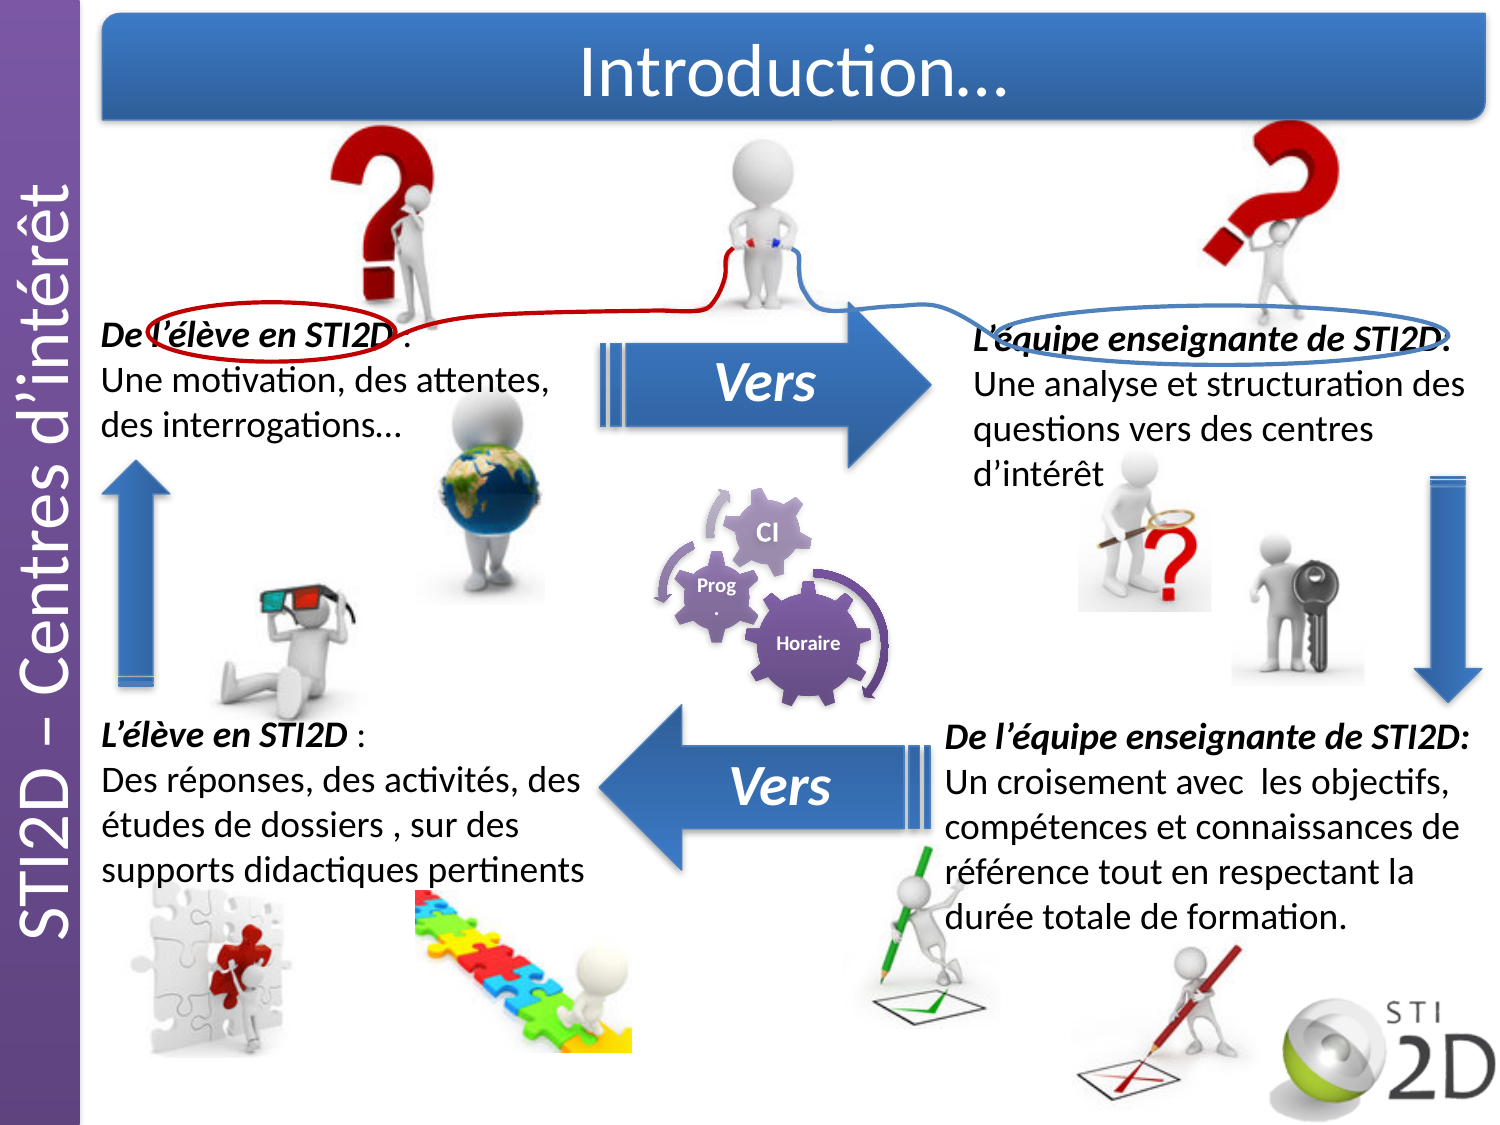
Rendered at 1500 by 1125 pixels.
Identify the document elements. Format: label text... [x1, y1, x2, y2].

text_box Vers [646, 335, 884, 420]
picture [1070, 936, 1260, 1112]
text_box [847, 325, 883, 335]
text_box [994, 304, 1451, 367]
picture [414, 378, 546, 605]
picture [301, 115, 469, 334]
picture [1263, 995, 1499, 1125]
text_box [535, 476, 977, 710]
text_box De l’élève en STI2D : Une motivation, des attentes, des interrogations… [85, 302, 576, 452]
picture [414, 889, 632, 1053]
text_box [473, 269, 656, 322]
text_box [145, 300, 380, 364]
text_box [874, 284, 999, 341]
picture [121, 875, 306, 1058]
picture [169, 578, 380, 731]
picture [1181, 109, 1347, 340]
text_box L’équipe enseignante de STI2D: Une analyse et structuration des questions vers des centres d’intérêt [958, 307, 1499, 502]
text_box [908, 745, 920, 829]
picture [1228, 527, 1370, 687]
text_box [1413, 480, 1483, 703]
picture [661, 131, 869, 326]
text_box [101, 459, 171, 687]
text_box [924, 745, 931, 829]
text_box [610, 343, 622, 427]
text_box De l’équipe enseignante de STI2D: Un croisement avec les objectifs, compétences et connaissances de référence tout en respectant la durée totale de formation. [929, 704, 1500, 945]
picture [1078, 444, 1217, 613]
text_box STI2D – Centres d’intérêt [0, 0, 80, 1125]
text_box [625, 336, 932, 469]
text_box L’élève en STI2D : Des réponses, des activités, des études de dossiers , sur des supports didactiques pertinents [86, 702, 607, 898]
text_box Introduction… [101, 12, 1486, 121]
text_box [372, 342, 399, 351]
text_box Vers [661, 739, 899, 825]
text_box [600, 343, 606, 427]
text_box [607, 717, 905, 871]
picture [843, 843, 1001, 1029]
